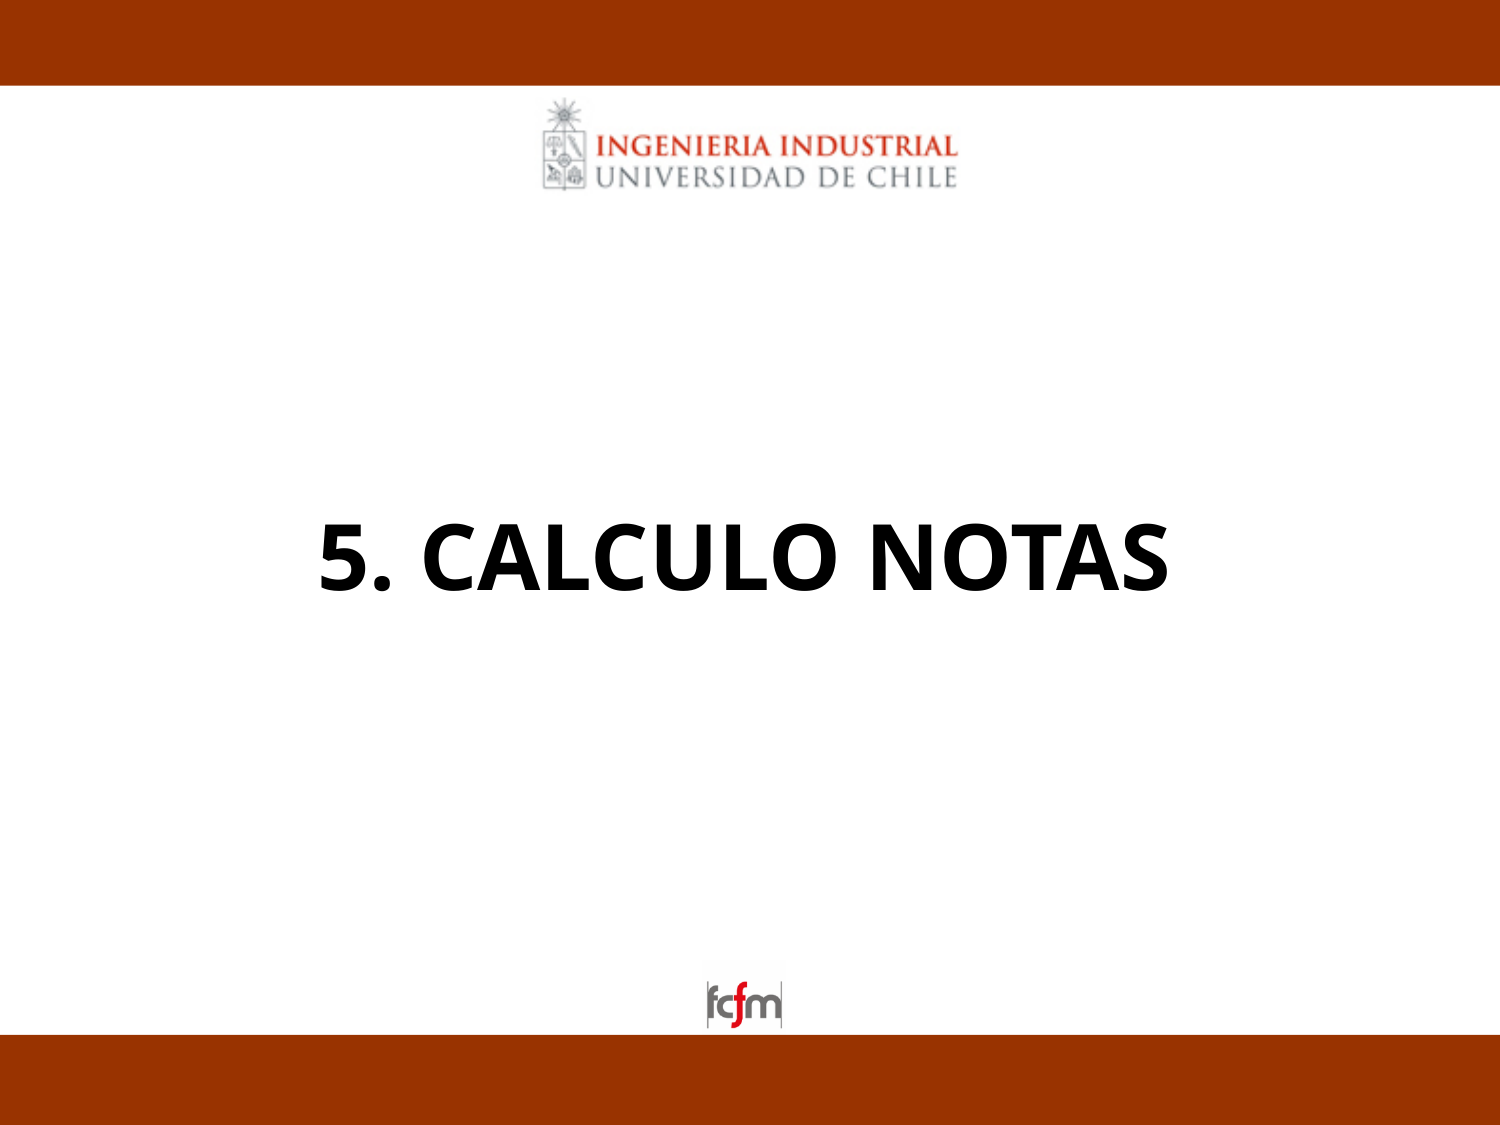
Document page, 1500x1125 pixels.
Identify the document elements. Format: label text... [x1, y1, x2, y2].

text_box 5. CALCULO NOTAS [76, 491, 1412, 681]
text_box [0, 0, 1500, 86]
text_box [525, 89, 975, 197]
text_box [0, 1034, 1500, 1125]
picture [702, 959, 786, 1036]
